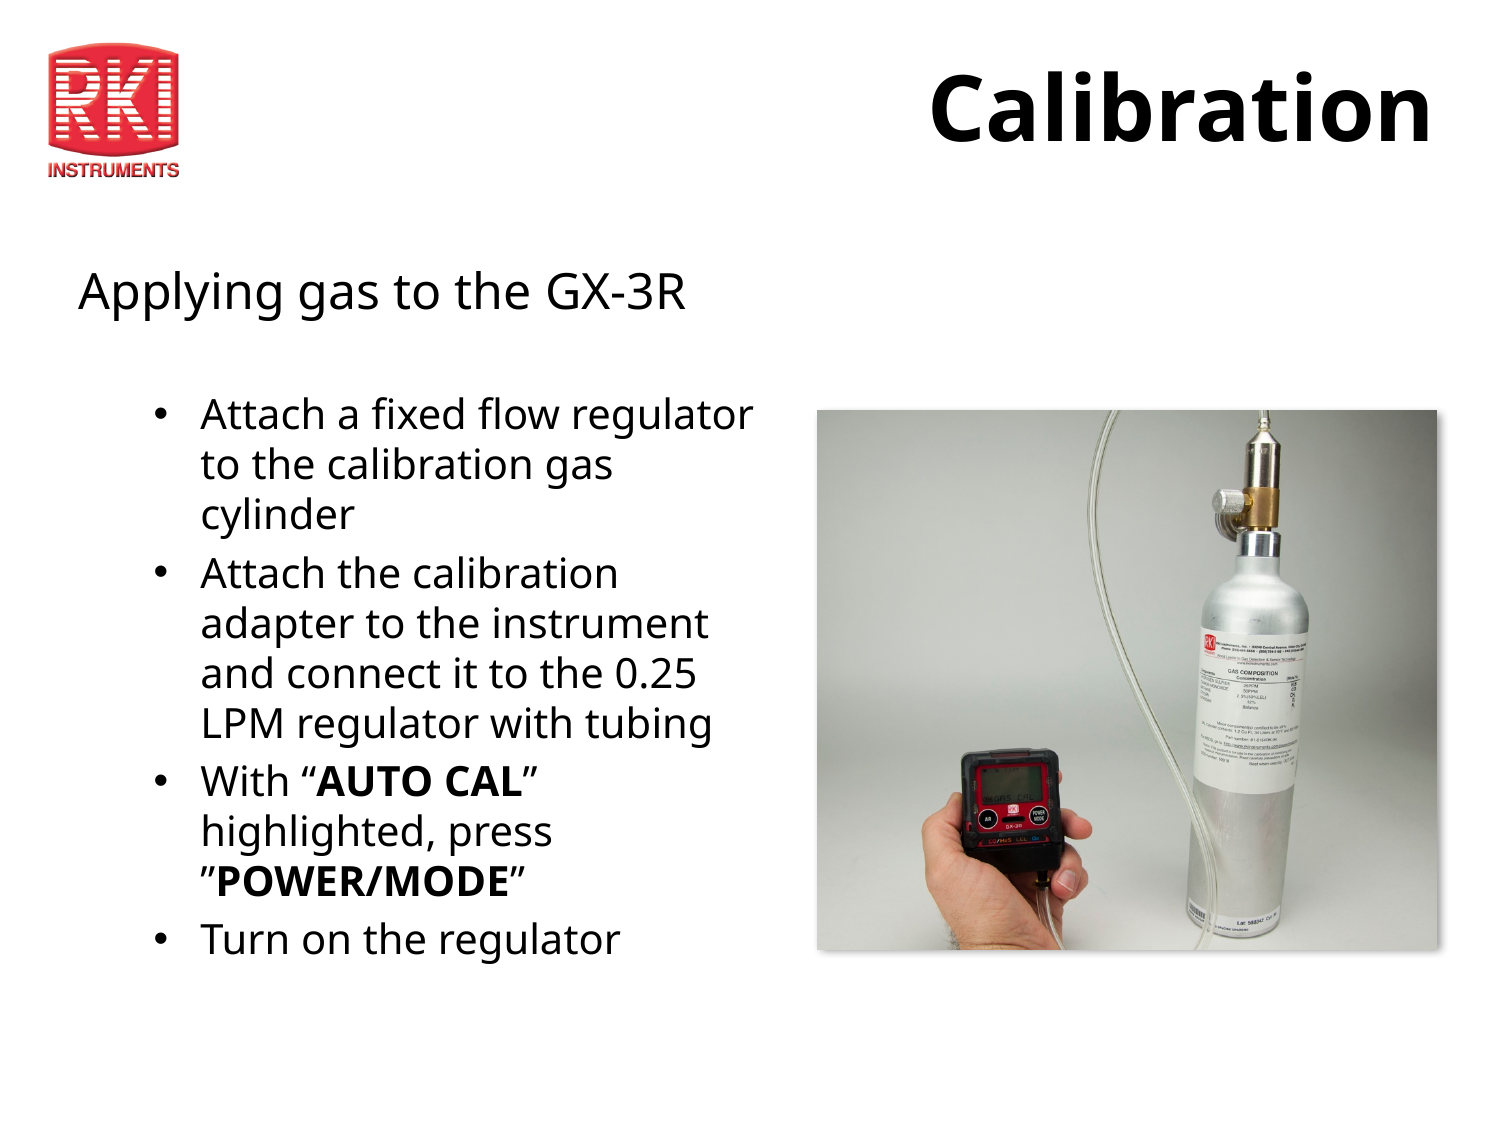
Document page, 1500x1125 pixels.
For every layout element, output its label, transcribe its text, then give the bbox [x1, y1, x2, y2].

picture [817, 409, 1437, 950]
list Applying gas to the GX-3R Attach a fixed flow regulator to the calibration gas cylinder Attach the calibration adapter to the instrument and connect it to the 0.25 LPM regulator with tubing With “AUTO CAL” highlighted, press ”POWER/MODE” Turn on the regulator [63, 252, 792, 995]
picture [37, 37, 188, 184]
title Calibration [175, 49, 1451, 161]
